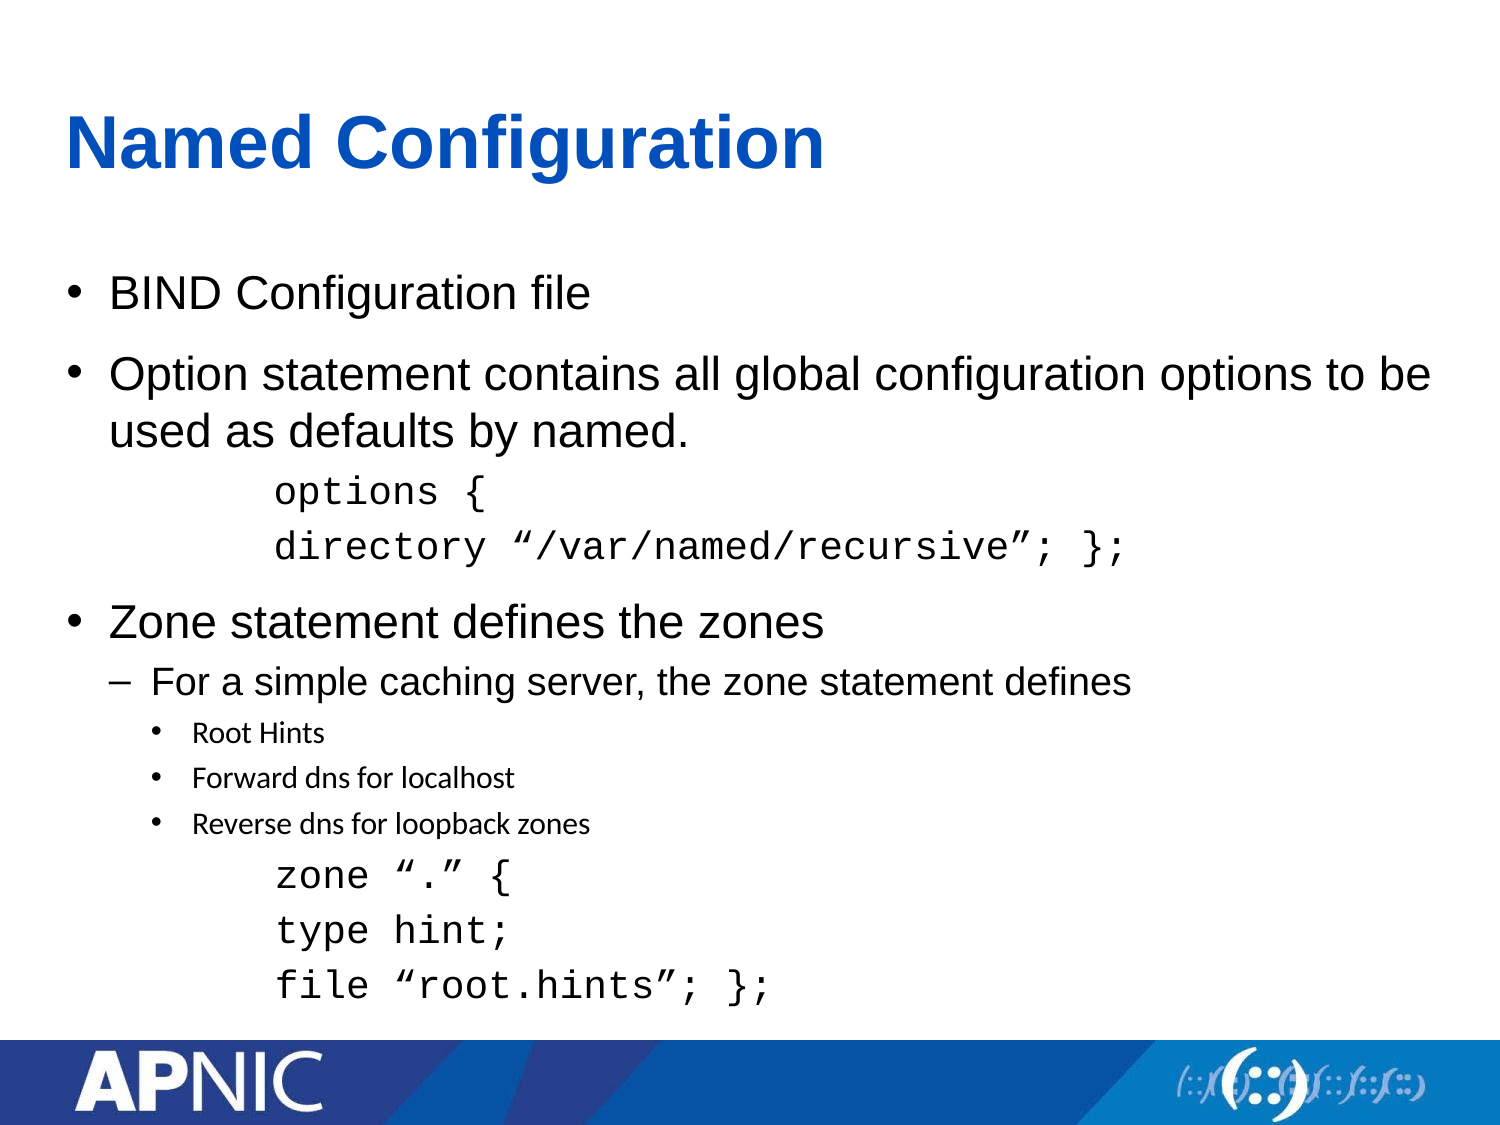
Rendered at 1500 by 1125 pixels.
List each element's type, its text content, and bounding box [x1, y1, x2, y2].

picture [0, 1040, 1500, 1125]
list BIND Configuration file Option statement contains all global configuration options to be used as defaults by named. options { directory “/var/named/recursive”; }; Zone statement defines the zones For a simple caching server, the zone statement defines Root Hints Forward dns for localhost Reverse dns for loopback zones zone “.” { type hint; file “root.hints”; }; [66, 262, 1437, 1012]
title Named Configuration [64, 45, 1436, 233]
